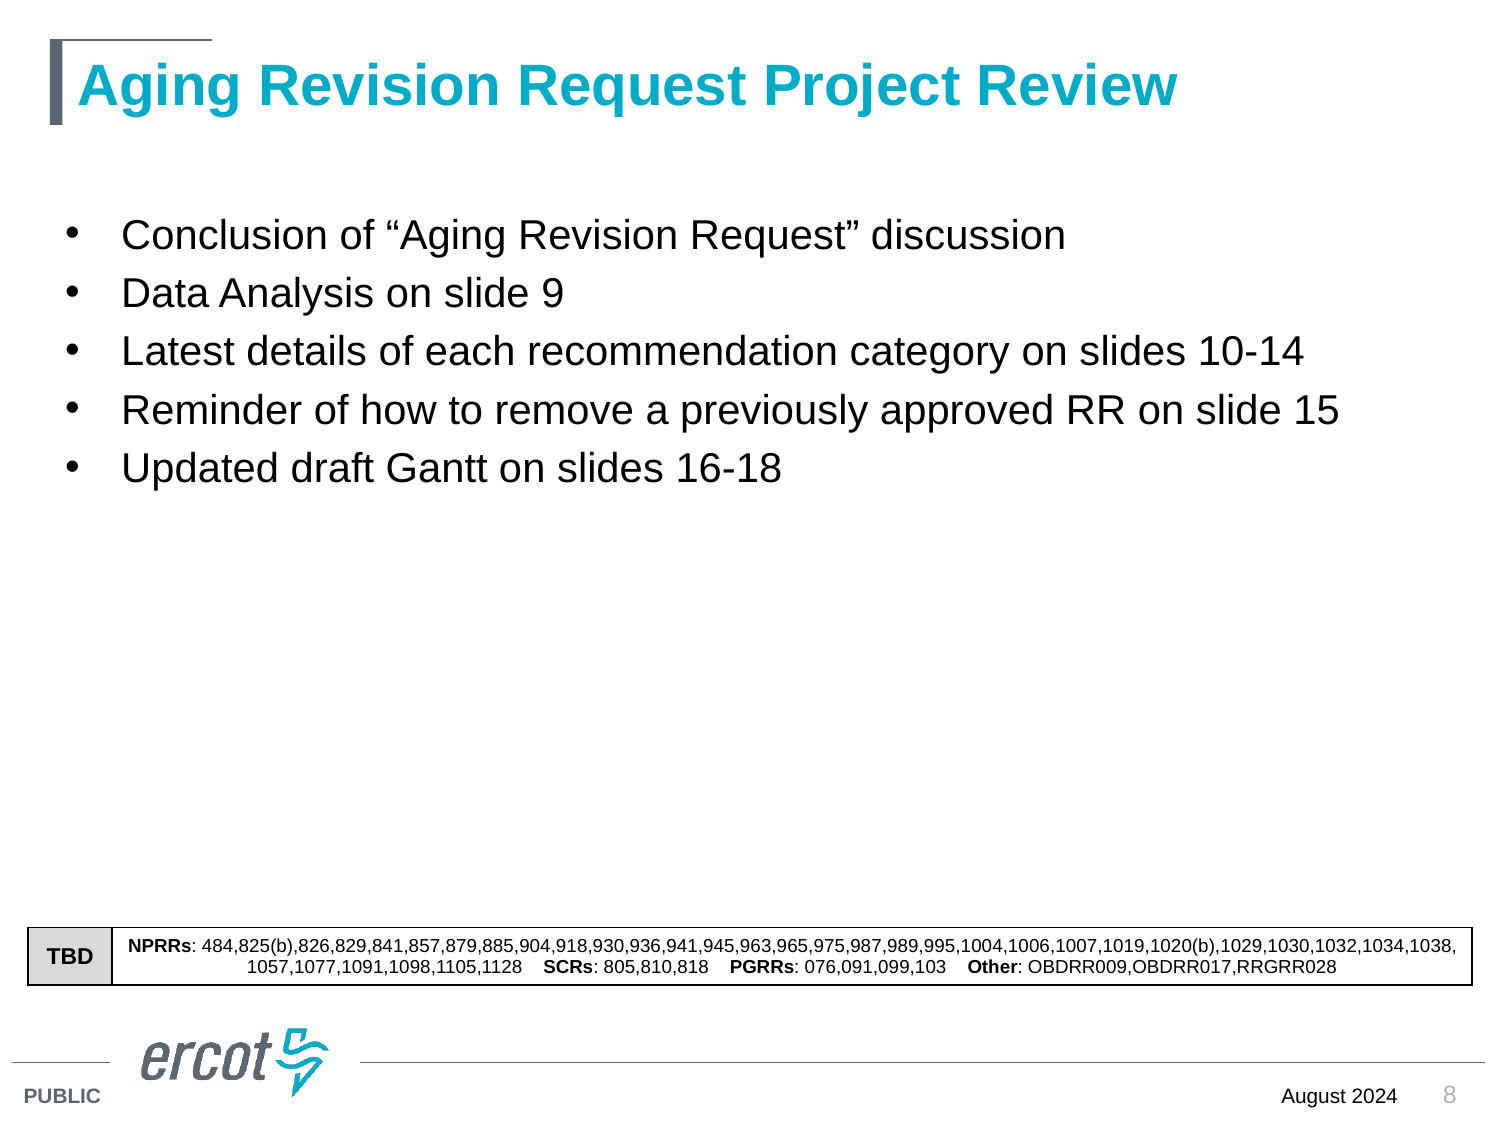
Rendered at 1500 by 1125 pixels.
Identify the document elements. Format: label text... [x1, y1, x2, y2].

list Conclusion of “Aging Revision Request” discussion Data Analysis on slide 9 Latest details of each recommendation category on slides 10-14 Reminder of how to remove a previously approved RR on slide 15 Updated draft Gantt on slides 16-18 [50, 200, 1450, 923]
slide_number 8 [1412, 1076, 1488, 1112]
picture [137, 1024, 332, 1100]
table_header TBD [29, 928, 111, 984]
title Aging Revision Request Project Review [62, 39, 1263, 125]
table_header NPRRs: 484,825(b),826,829,841,857,879,885,904,918,930,936,941,945,963,965,975,987,989,995,1004,1006,1007,1019,1020(b),1029,1030,1032,1034,1038, 1057,1077,1091,1098,1105,1128 SCRs: 805,810,818 PGRRs: 076,091,099,103 Other: OBDRR009,OBDRR017,RRGRR028 [113, 928, 1471, 984]
